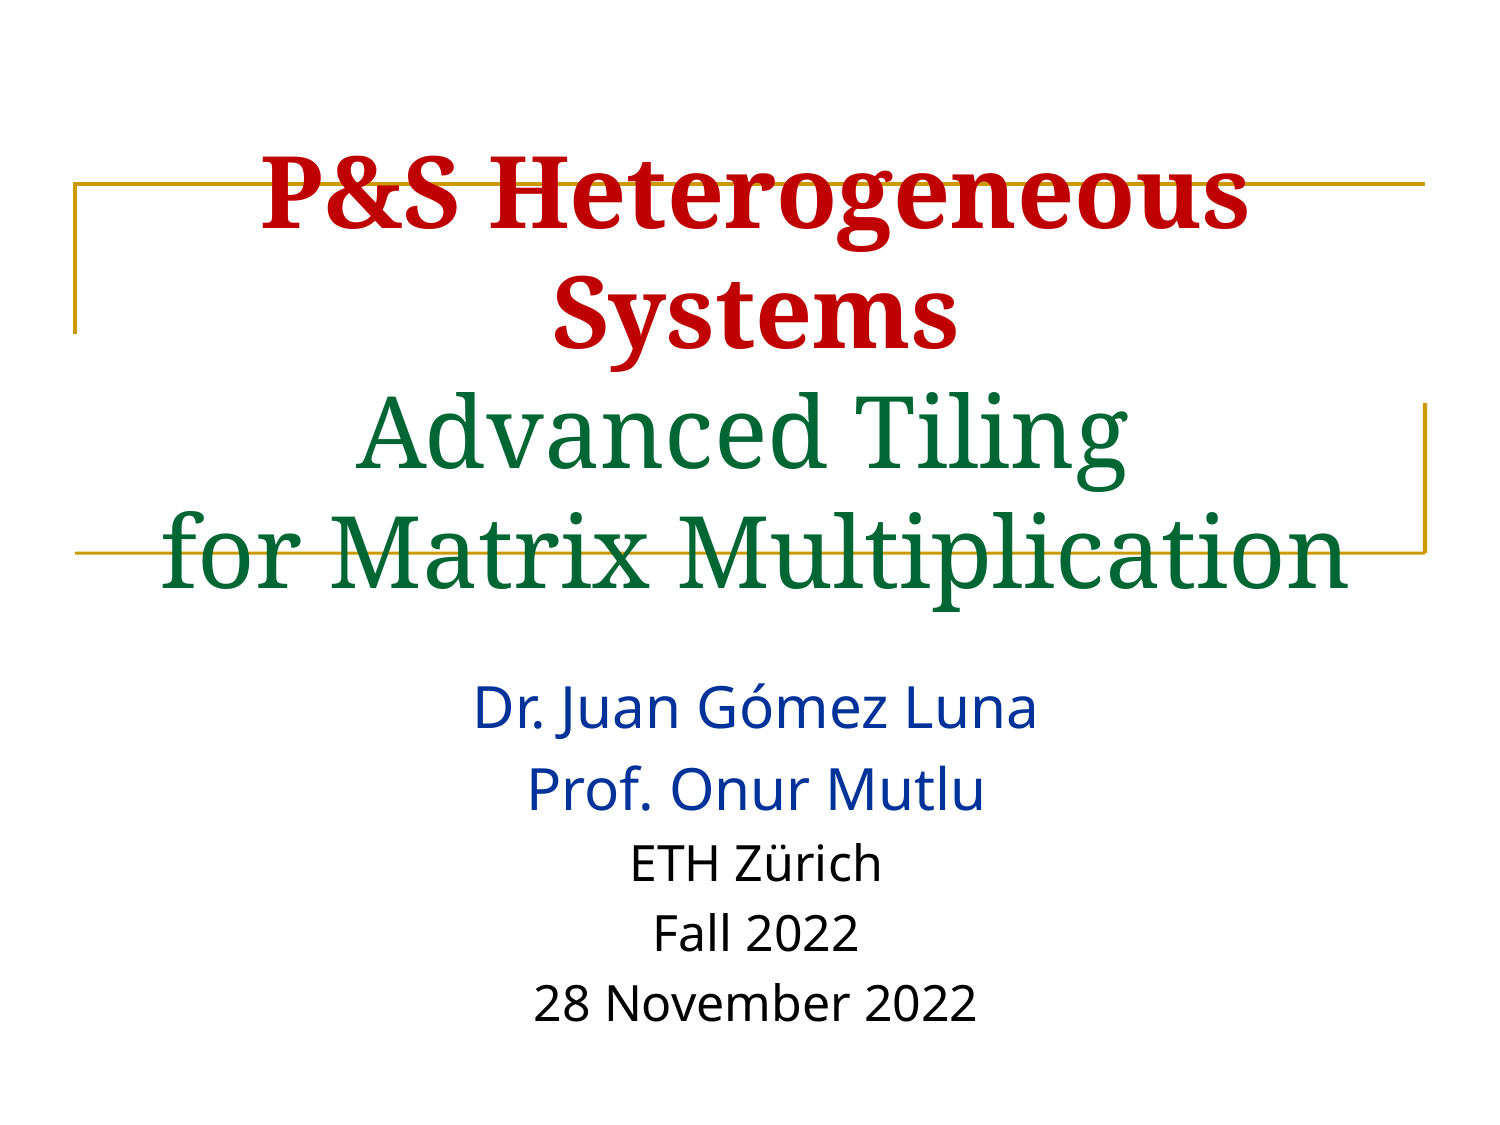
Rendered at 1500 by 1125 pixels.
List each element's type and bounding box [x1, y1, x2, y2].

subtitle [112, 662, 1401, 1038]
title [62, 187, 1451, 551]
